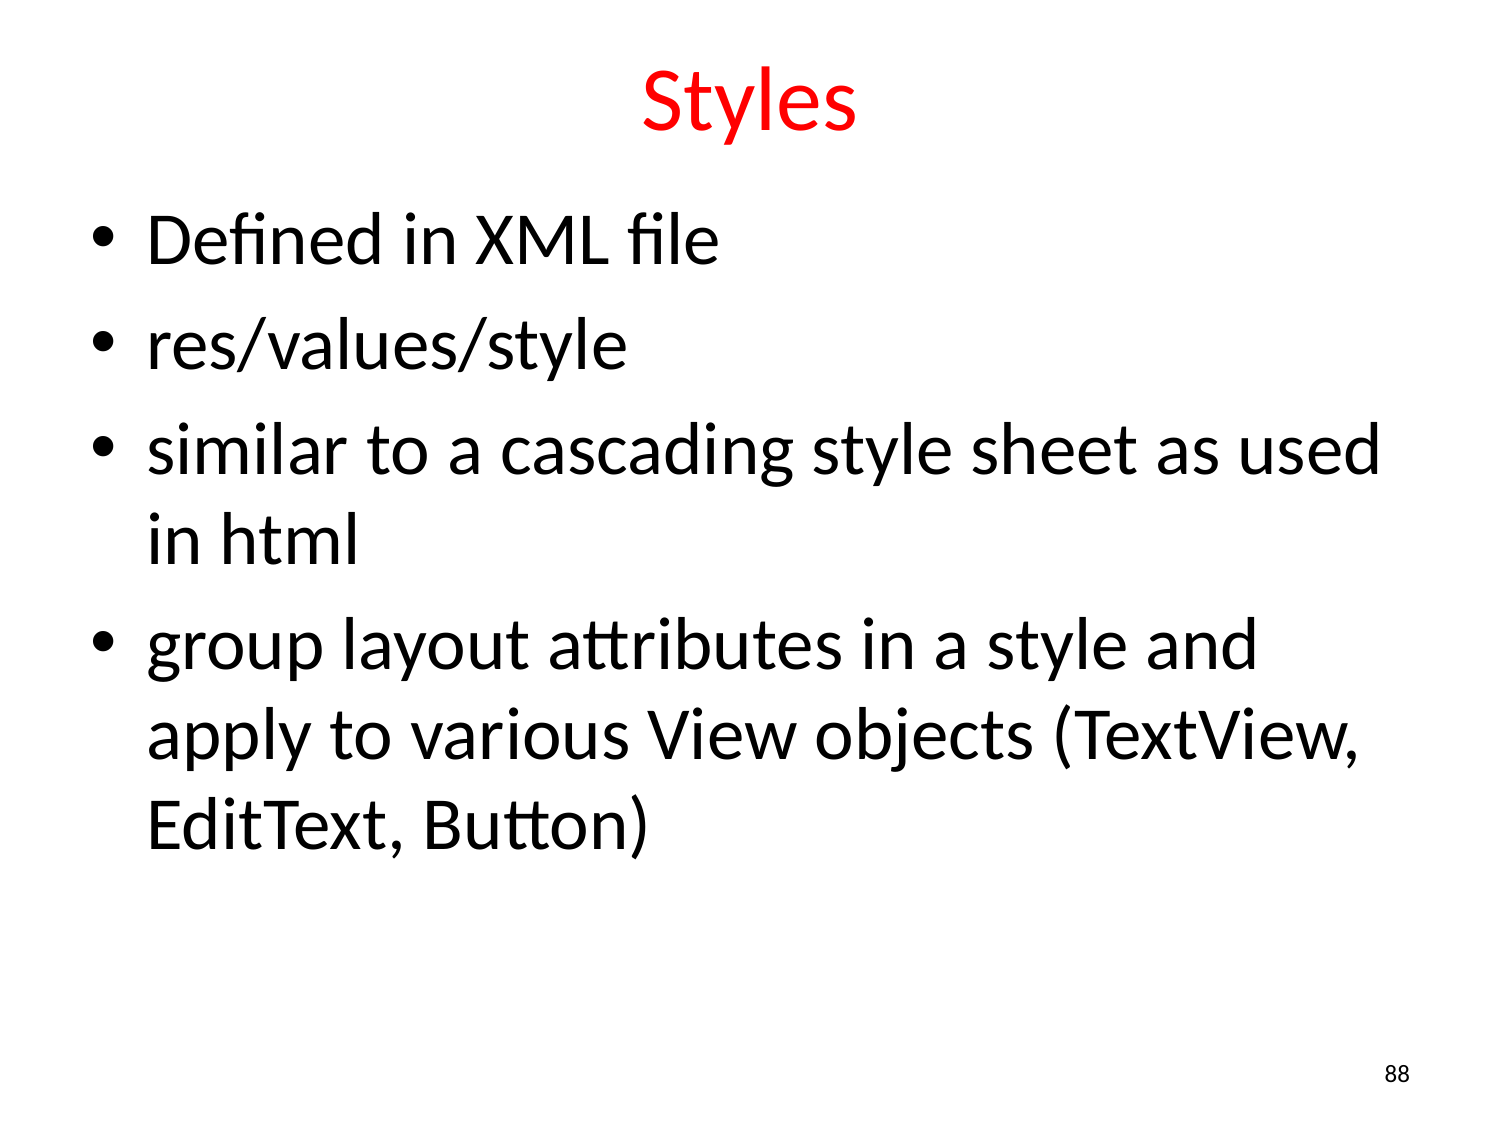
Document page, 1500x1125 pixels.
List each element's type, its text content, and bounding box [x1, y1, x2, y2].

list Defined in XML file res/values/style similar to a cascading style sheet as used in html group layout attributes in a style and apply to various View objects (TextView, EditText, Button) [75, 182, 1425, 1038]
title Styles [75, 0, 1425, 182]
slide_number 88 [1074, 1042, 1425, 1103]
